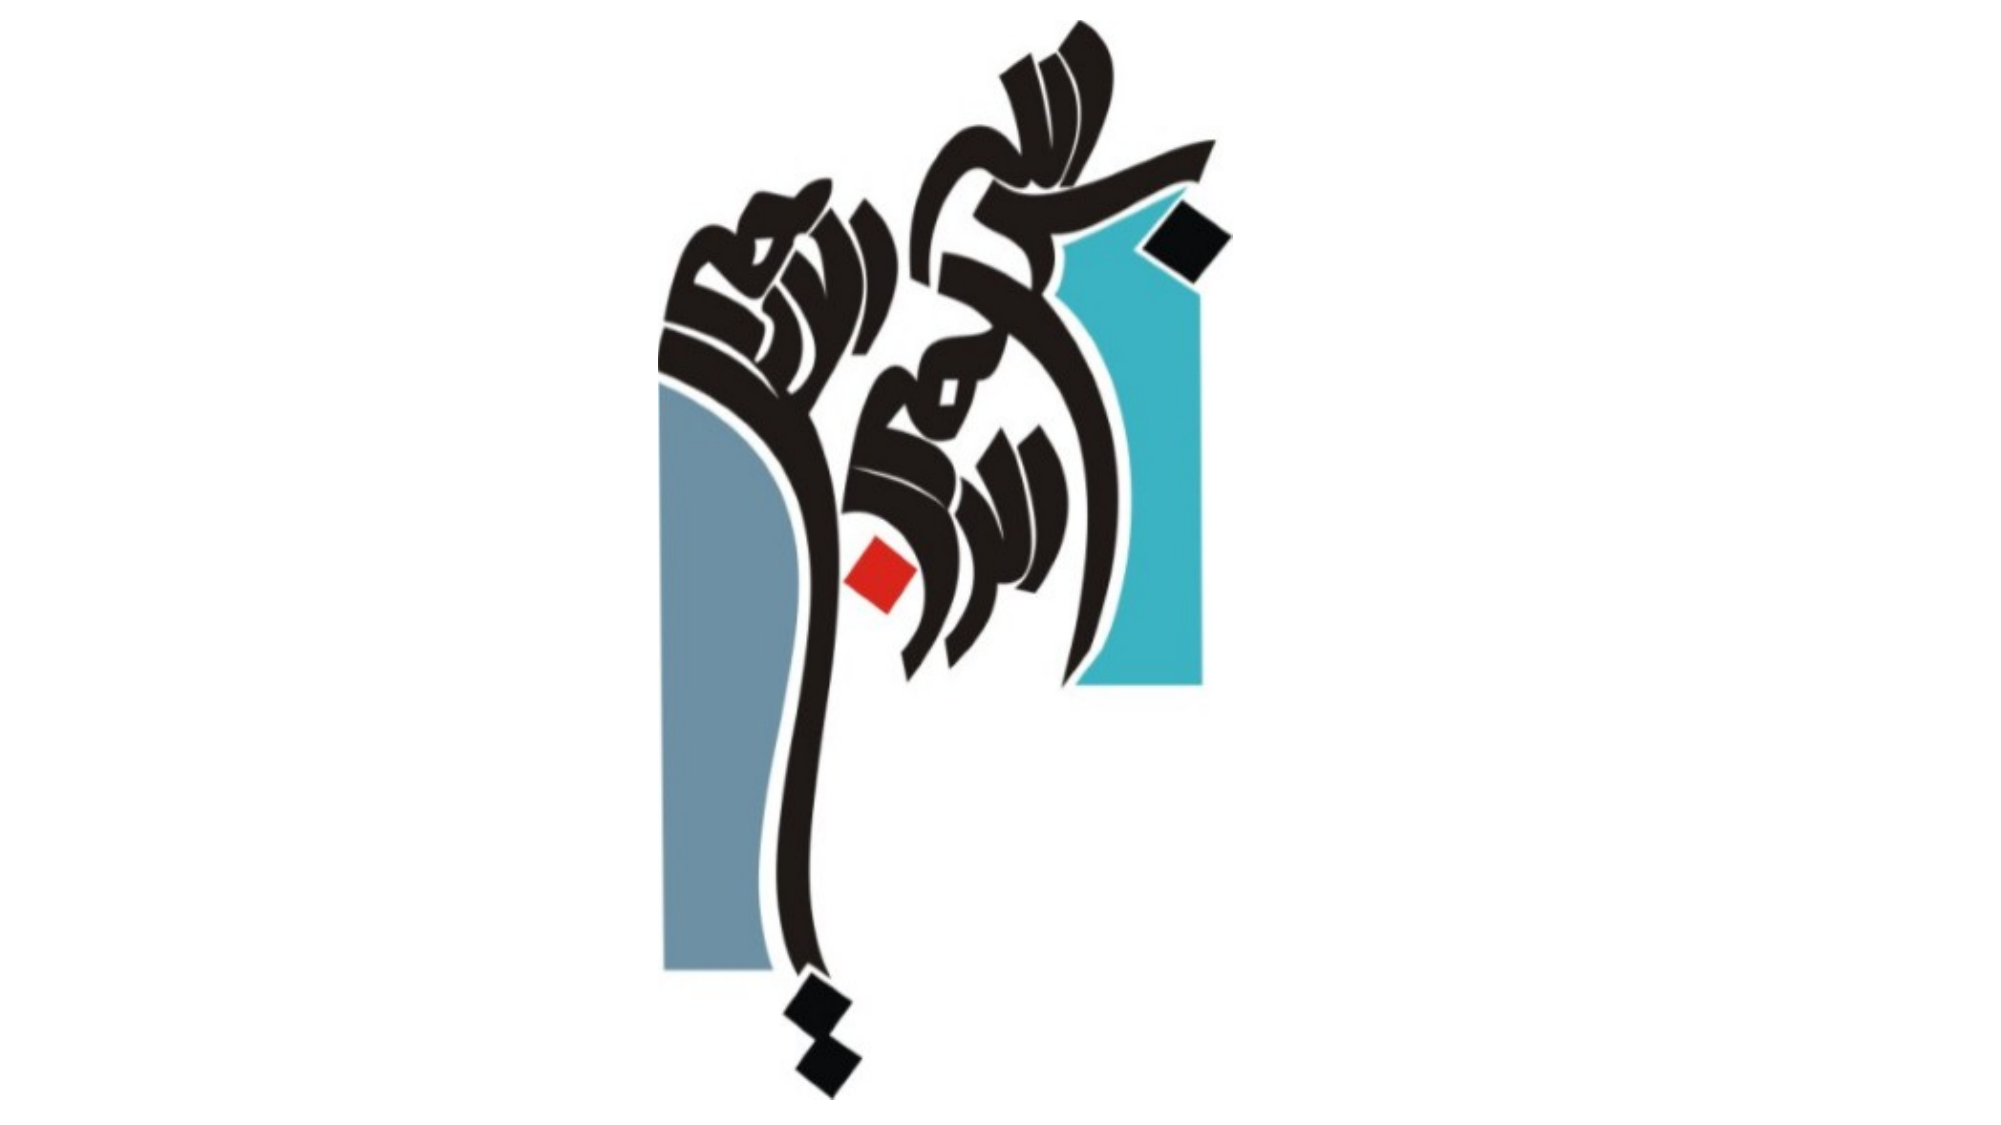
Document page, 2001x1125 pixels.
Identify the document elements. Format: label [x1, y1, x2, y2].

picture [658, 20, 1233, 1100]
